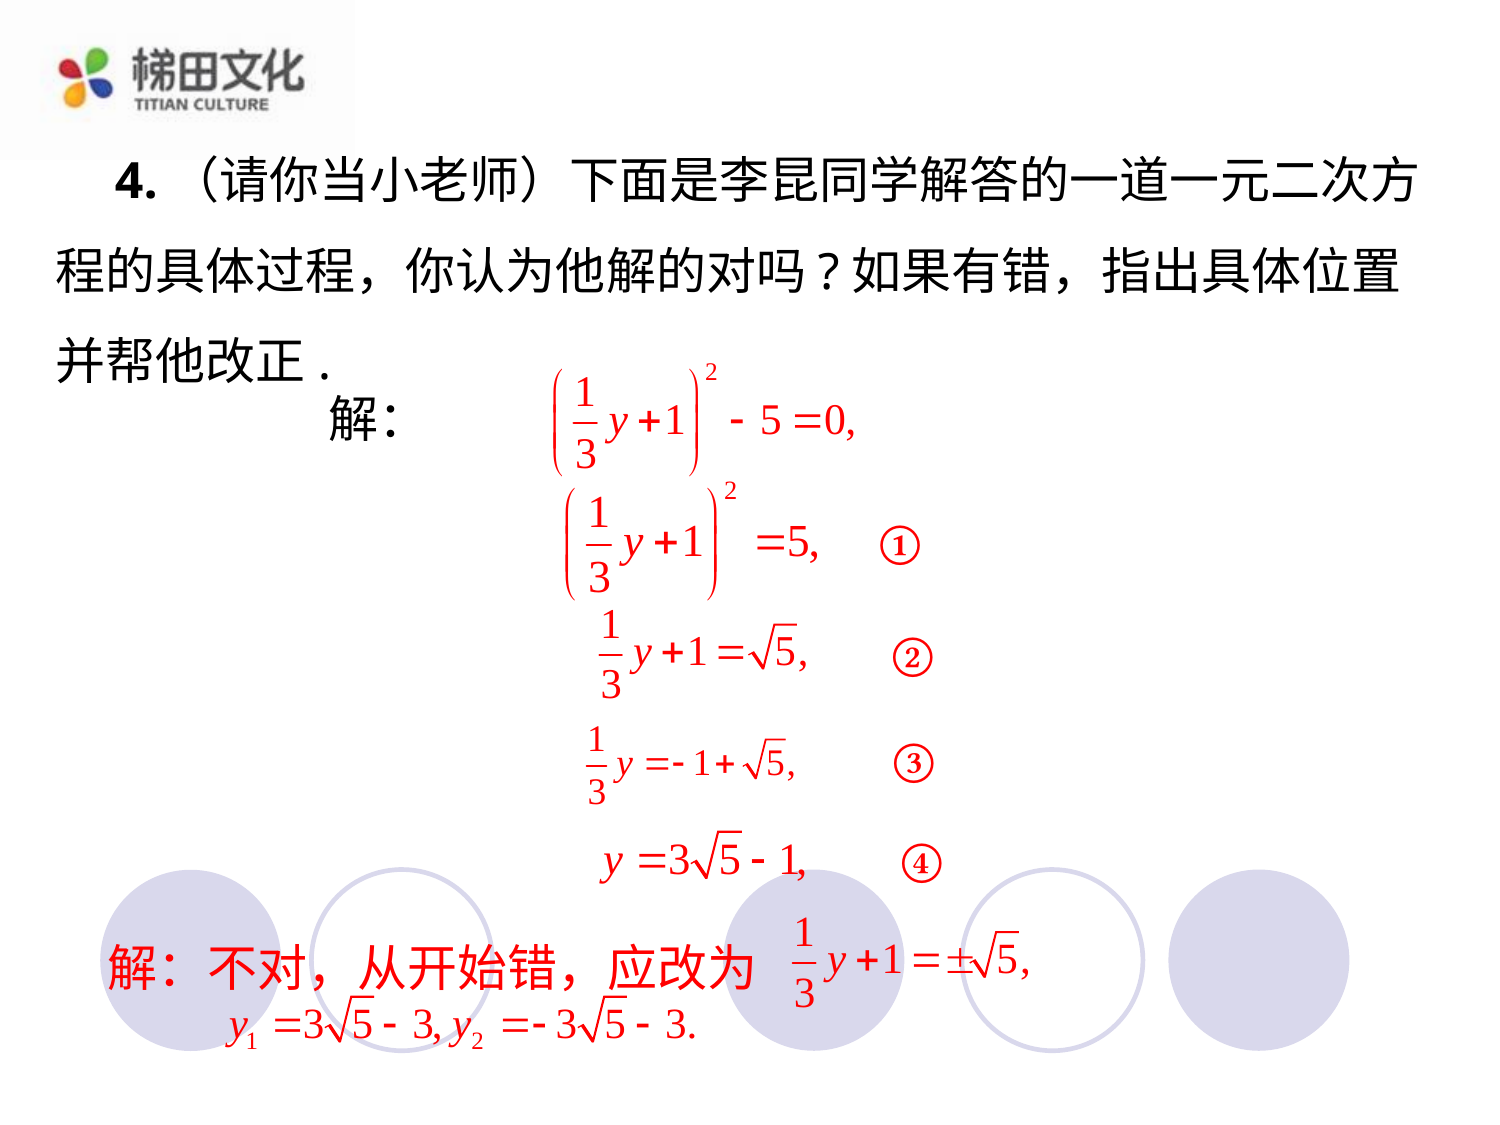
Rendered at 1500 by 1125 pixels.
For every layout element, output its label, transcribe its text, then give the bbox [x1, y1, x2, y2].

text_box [556, 468, 828, 610]
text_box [592, 598, 816, 708]
text_box ④ [885, 822, 959, 898]
picture [0, 0, 355, 160]
text_box 解： [313, 380, 444, 456]
text_box ① [863, 503, 959, 579]
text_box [580, 716, 803, 813]
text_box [92, 905, 1405, 1064]
text_box ② [876, 615, 950, 691]
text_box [592, 822, 816, 894]
text_box 4.（请你当小老师）下面是李昆同学解答的一道一元二次方程的具体过程，你认为他解的对吗?如果有错，指出具体位置并帮他改正. [41, 97, 1436, 398]
text_box ③ [877, 722, 952, 797]
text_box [544, 349, 863, 486]
